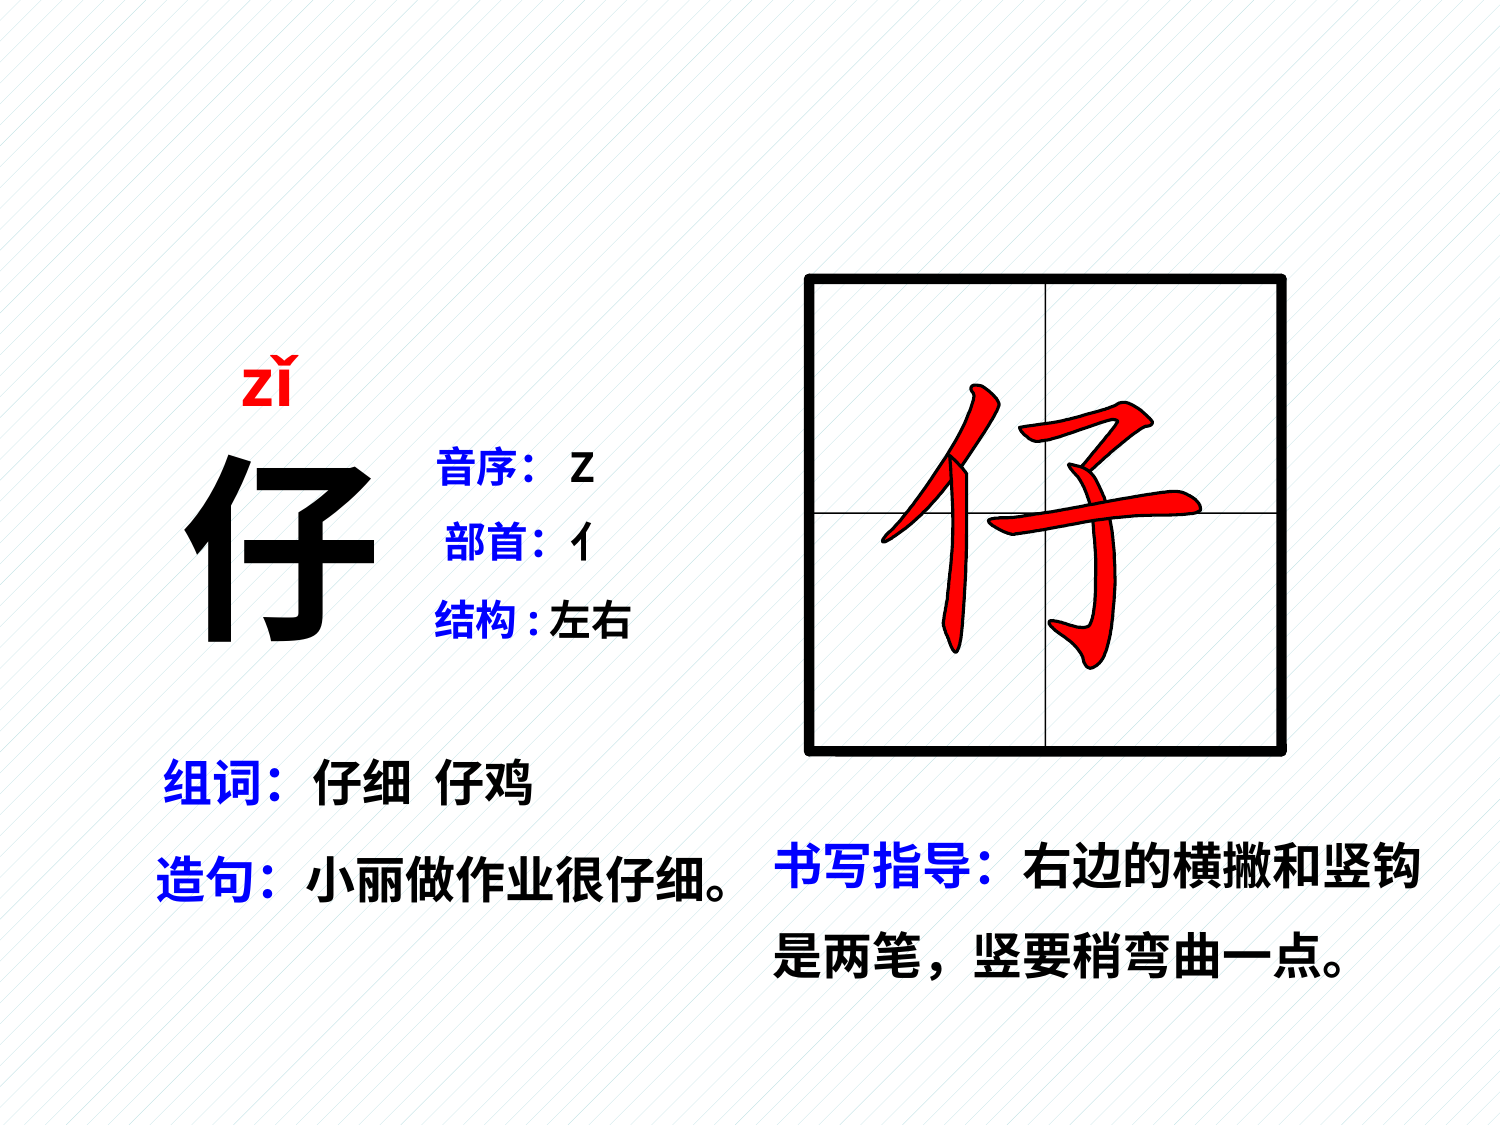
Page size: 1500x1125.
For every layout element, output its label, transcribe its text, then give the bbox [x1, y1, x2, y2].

text_box 造句：小丽做作业很仔细。 [140, 810, 738, 916]
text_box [809, 278, 1282, 752]
text_box 仔 [165, 417, 385, 673]
text_box 书写指导：右边的横撇和竖钩是两笔，竖要稍弯曲一点。 [757, 796, 1450, 992]
text_box zǐ [227, 332, 384, 428]
text_box 组词：仔细 仔鸡 [147, 744, 645, 810]
text_box 部首：亻 [386, 508, 670, 574]
text_box 结构:左右 [363, 586, 705, 651]
text_box 音序：Z [350, 433, 680, 499]
